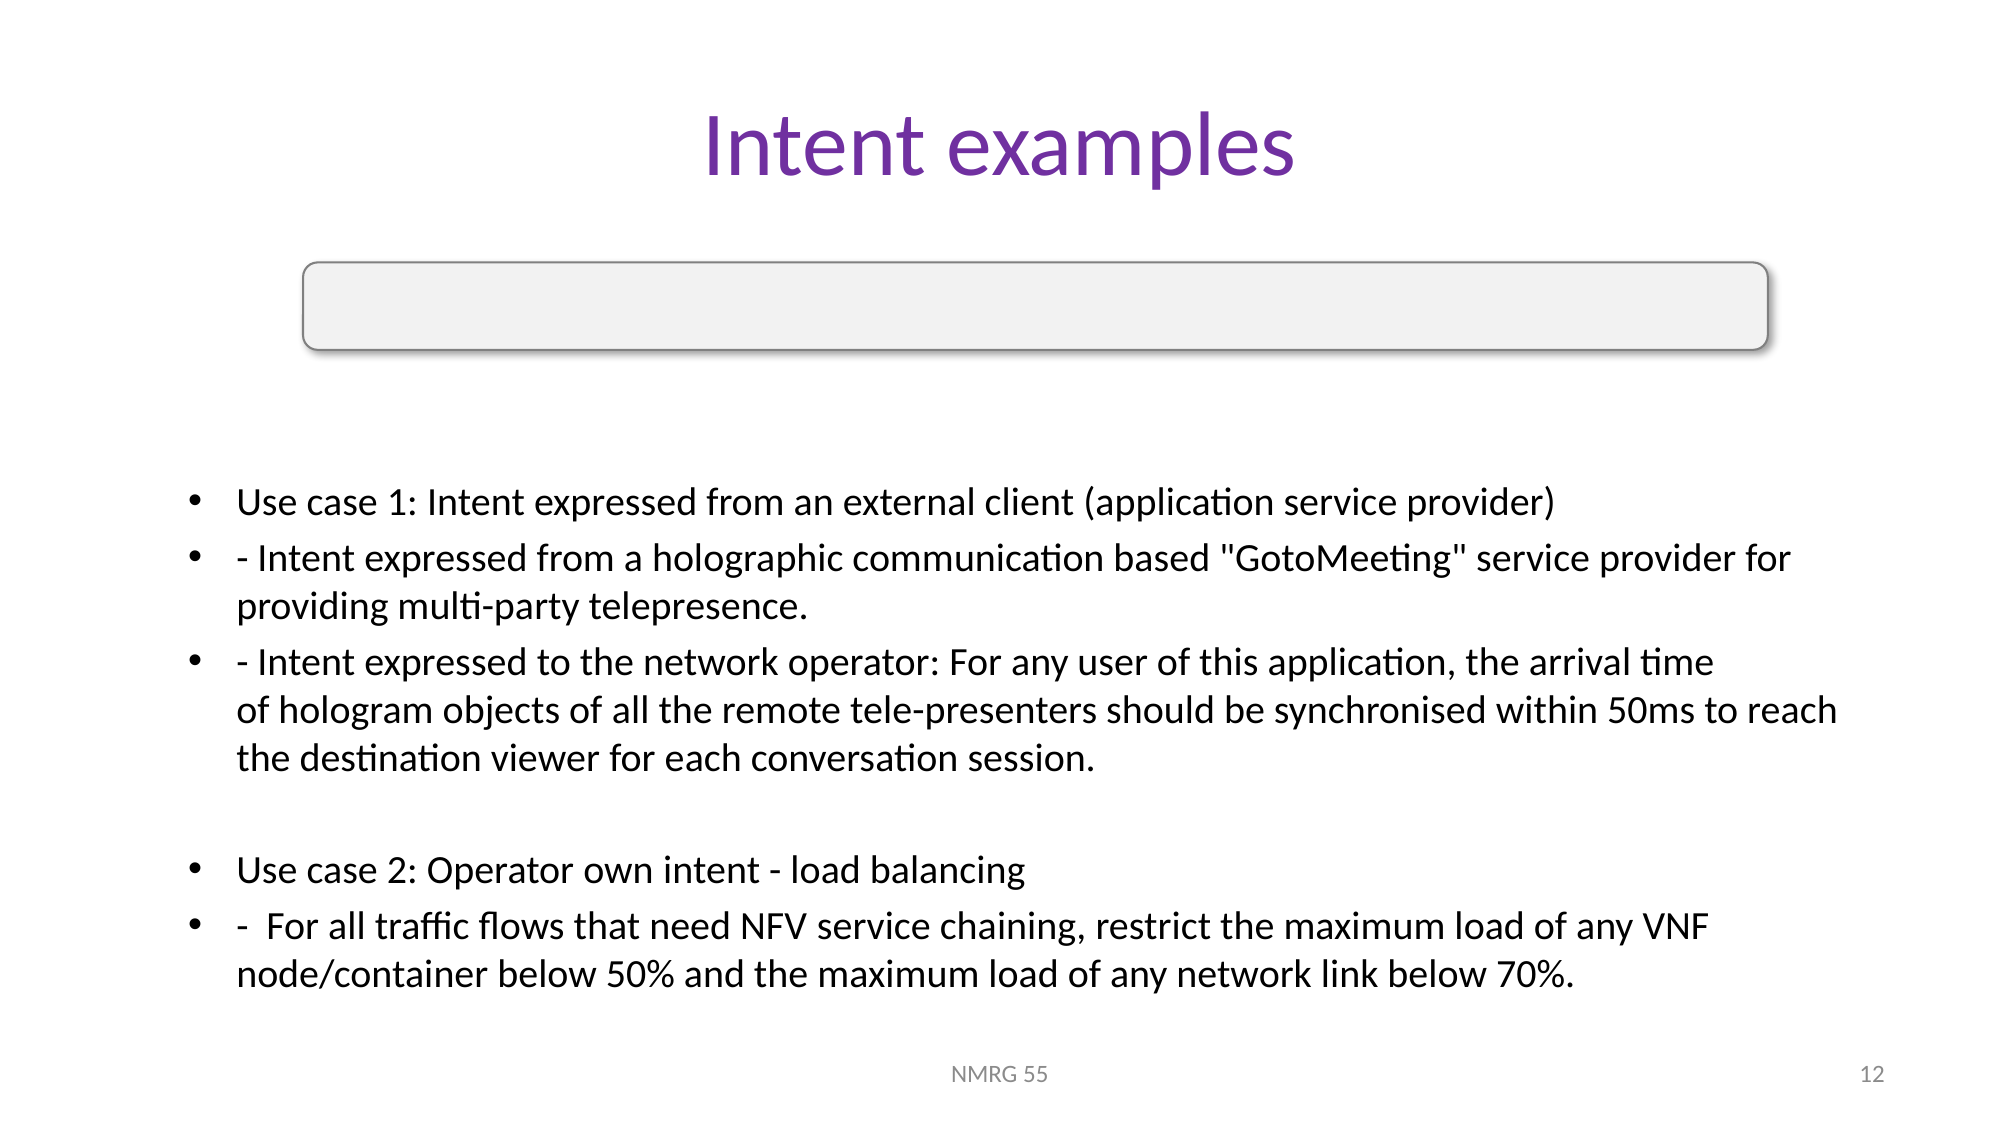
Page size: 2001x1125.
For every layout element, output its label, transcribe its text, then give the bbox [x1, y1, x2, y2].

list Use case 1: Intent expressed from an external client (application service provider) - Intent expressed from a holographic communication based "GotoMeeting" service provider for providing multi-party telepresence. - Intent expressed to the network operator: For any user of this application, the arrival time of hologram objects of all the remote tele-presenters should be synchronised within 50ms to reach the destination viewer for each conversation session. Use case 2: Operator own intent - load balancing - For all traffic flows that need NFV service chaining, restrict the maximum load of any VNF node/container below 50% and the maximum load of any network link below 70%. [173, 468, 1900, 1005]
text_box [300, 260, 1770, 352]
title Intent examples [99, 45, 1900, 233]
footer NMRG 55 [683, 1042, 1317, 1103]
slide_number 12 [1433, 1042, 1900, 1103]
